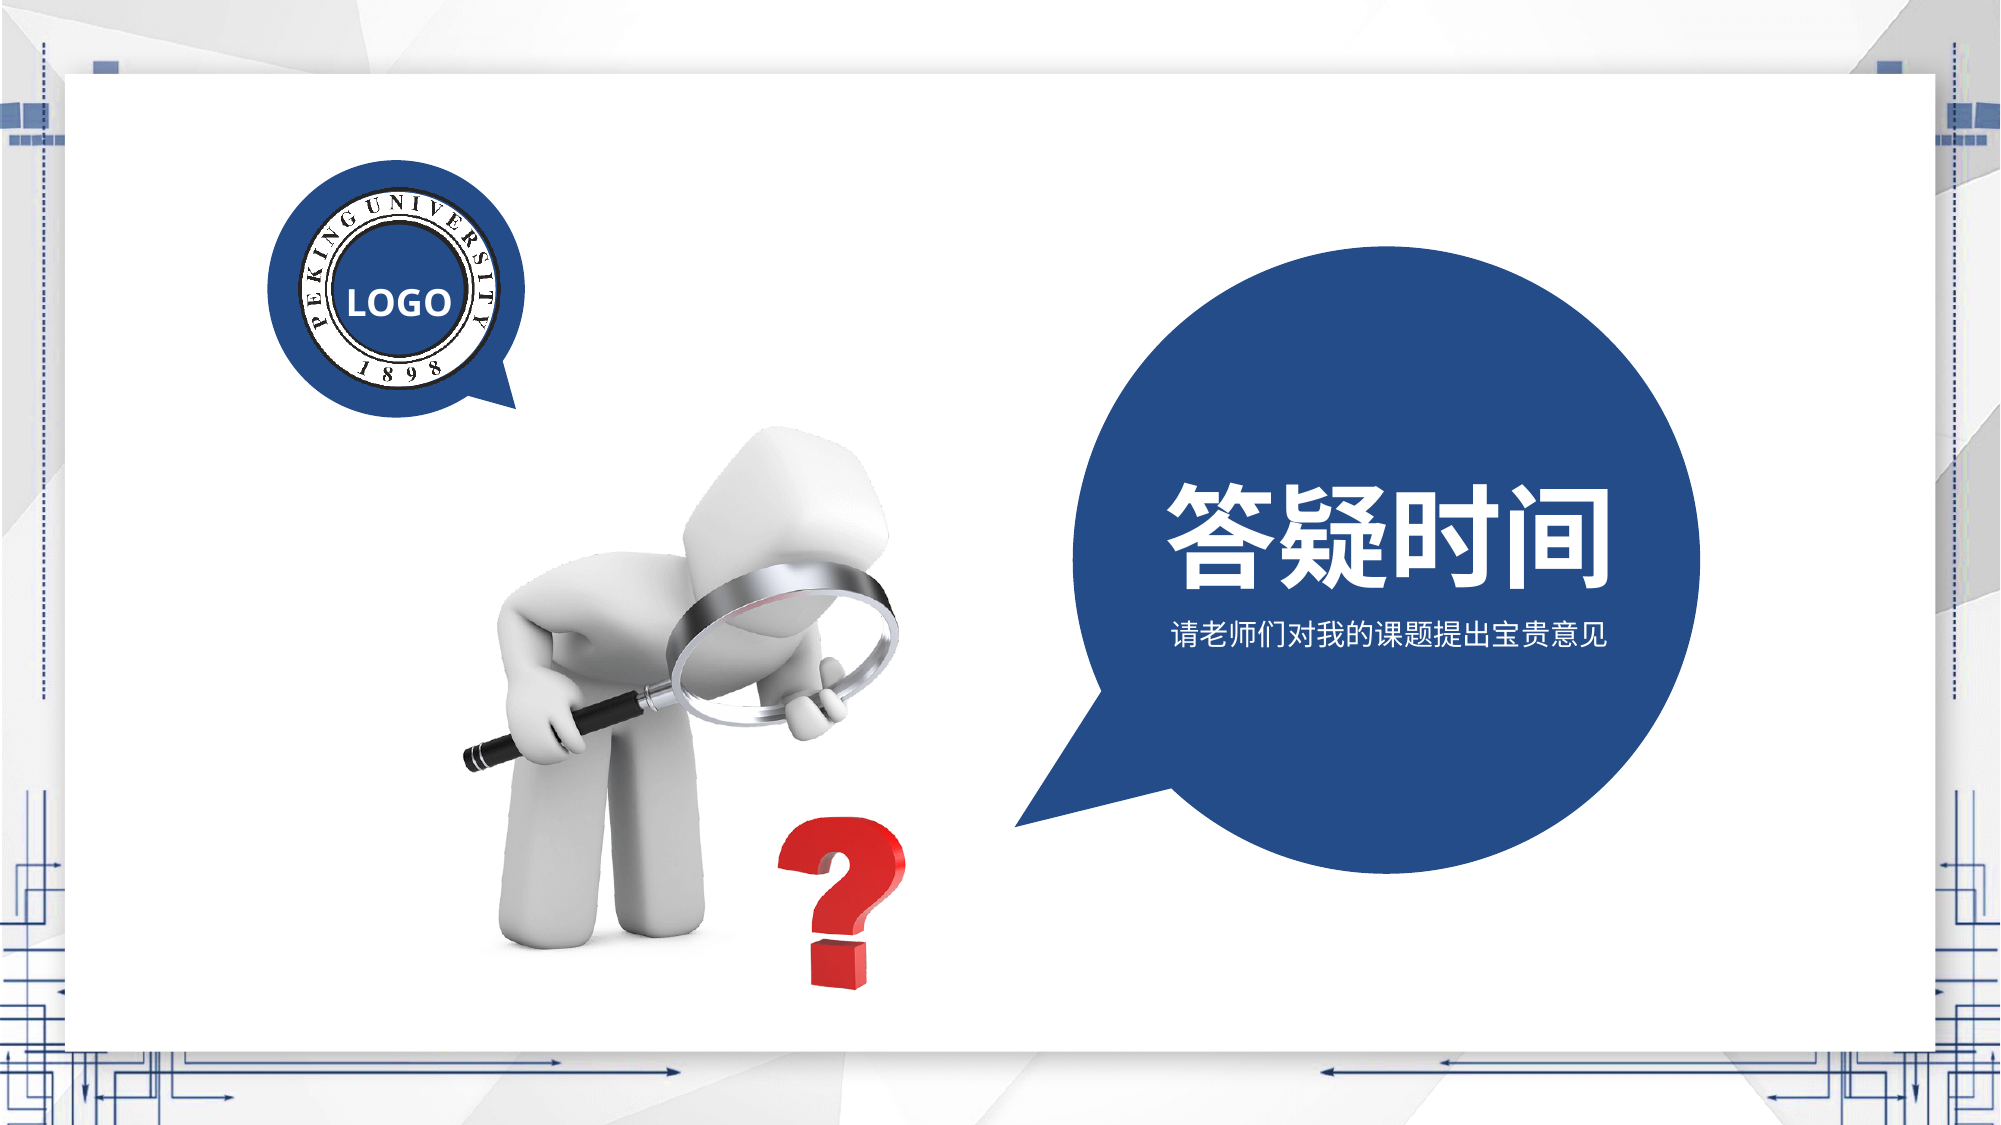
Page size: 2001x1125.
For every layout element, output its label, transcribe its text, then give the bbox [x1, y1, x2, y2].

text_box [1012, 651, 1688, 875]
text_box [267, 160, 525, 418]
text_box 答疑时间 [1031, 426, 1749, 617]
picture [0, 0, 2001, 1125]
text_box 请老师们对我的课题提出宝贵意见 [1059, 608, 1720, 651]
text_box [1101, 245, 1672, 426]
